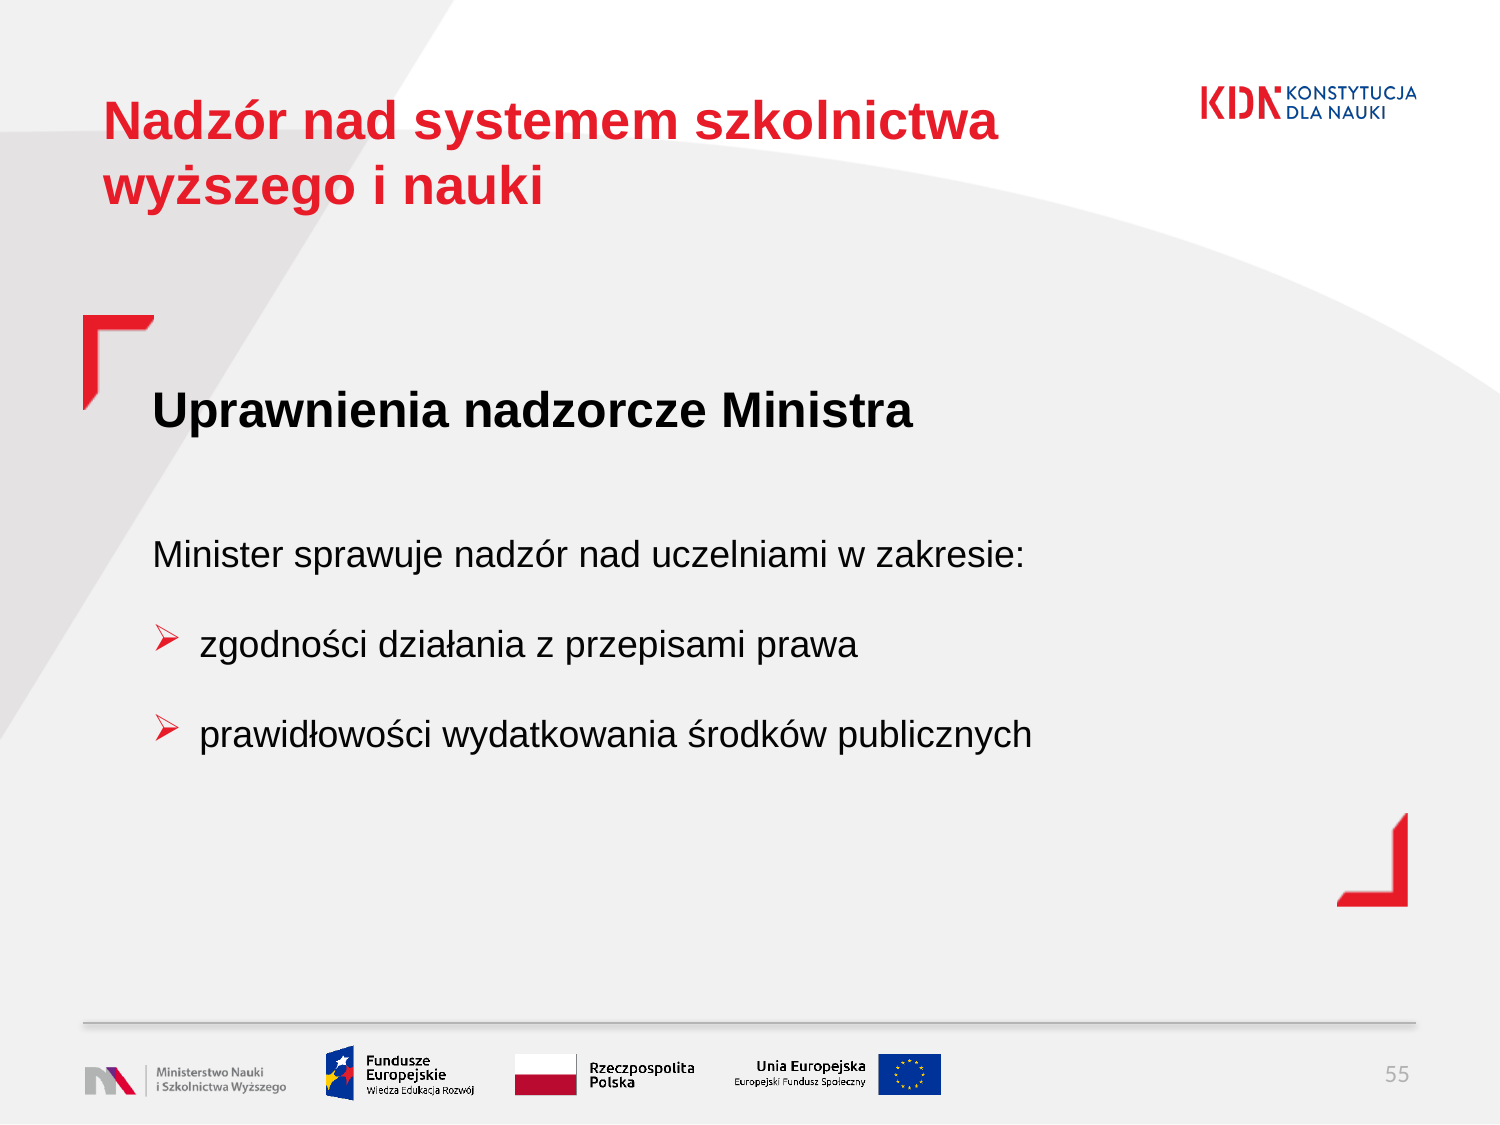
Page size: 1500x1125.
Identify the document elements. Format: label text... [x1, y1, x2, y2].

list Minister sprawuje nadzór nad uczelniami w zakresie: zgodności działania z przepisami prawa prawidłowości wydatkowania środków publicznych [137, 451, 1243, 879]
picture [0, 0, 1500, 1125]
text_box Uprawnienia nadzorcze Ministra [137, 370, 1259, 446]
slide_number 55 [1074, 1042, 1425, 1103]
title Nadzór nad systemem szkolnictwa wyższego i nauki [88, 78, 1175, 146]
